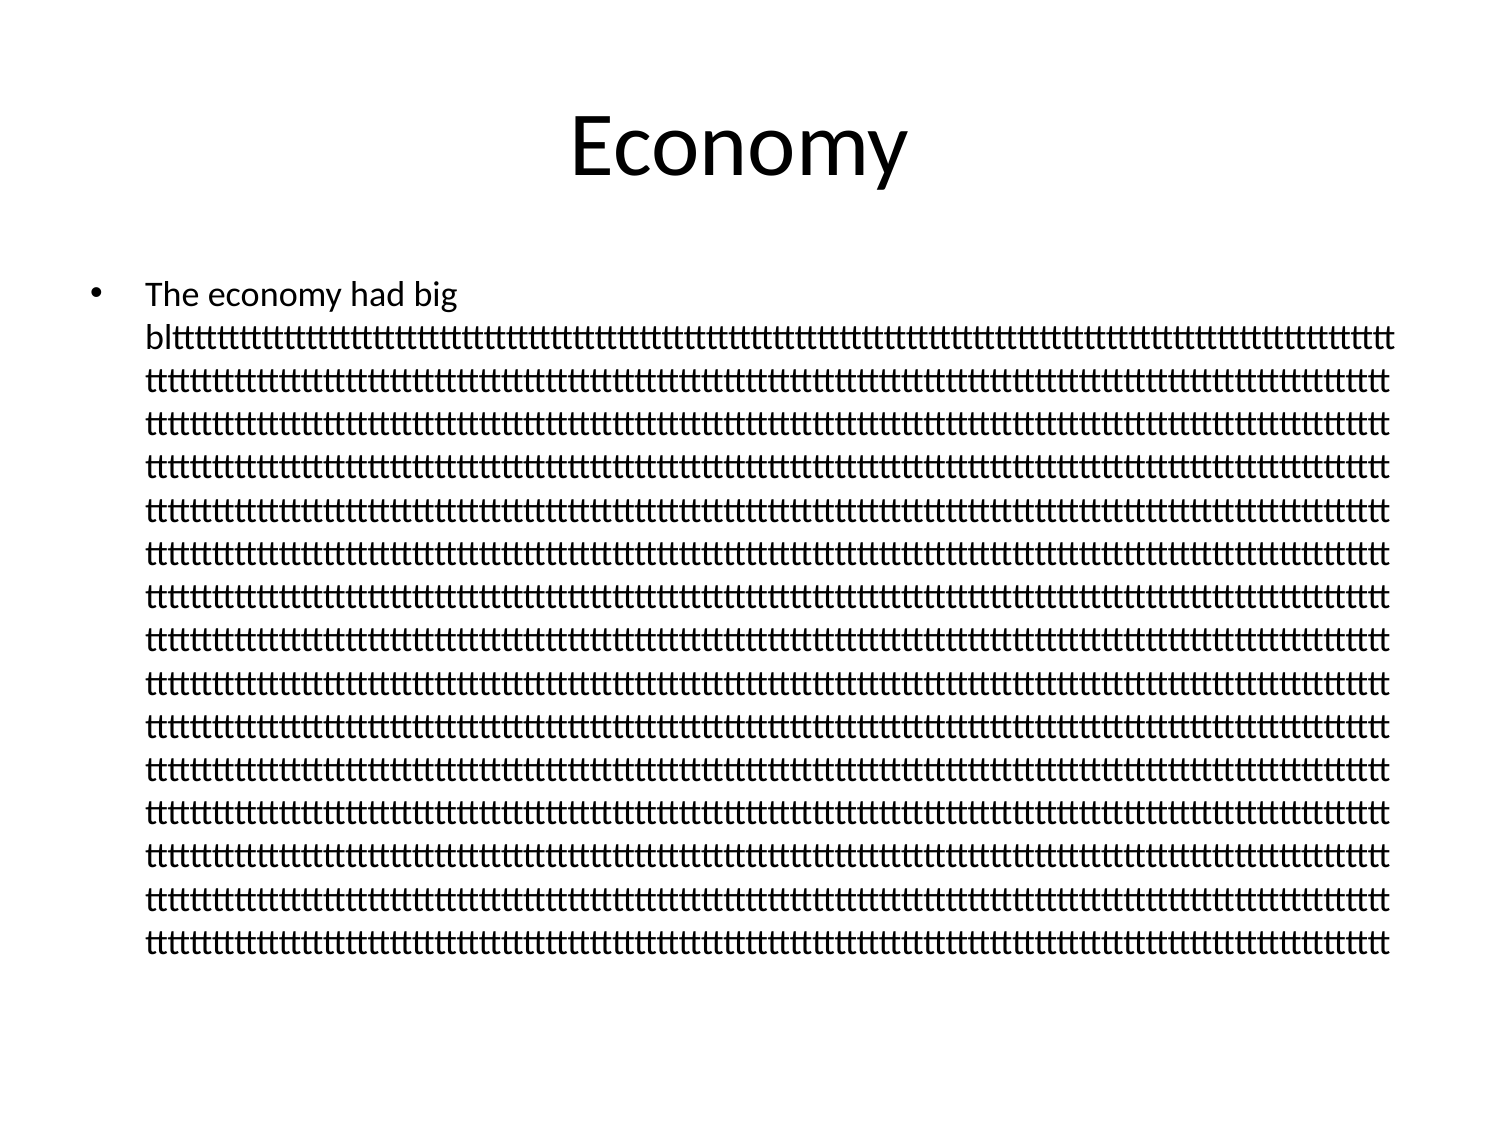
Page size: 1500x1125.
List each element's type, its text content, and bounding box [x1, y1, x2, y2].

list The economy had big bltttttttttttttttttttttttttttttttttttttttttttttttttttttttttttttttttttttttttttttttttttttttttttttttttttttttttttttttttttttttttttttttttttttttttttttttttttttttttttttttttttttttttttttttttttttttttttttttttttttttttttttttttttttttttttttttttttttttttttttttttttttttttttttttttttttttttttttttttttttttttttttttttttttttttttttttttttttttttttttttttttttttttttttttttttttttttttttttttttttttttttttttttttttttttttttttttttttttttttttttttttttttttttttttttttttttttttttttttttttttttttttttttttttttttttttttttttttttttttttttttttttttttttttttttttttttttttttttttttttttttttttttttttttttttttttttttttttttttttttttttttttttttttttttttttttttttttttttttttttttttttttttttttttttttttttttttttttttttttttttttttttttttttttttttttttttttttttttttttttttttttttttttttttttttttttttttttttttttttttttttttttttttttttttttttttttttttttttttttttttttttttttttttttttttttttttttttttttttttttttttttttttttttttttttttttttttttttttttttttttttttttttttttttttttttttttttttttttttttttttttttttttttttttttttttttttttttttttttttttttttttttttttttttttttttttttttttttttttttttttttttttttttttttttttttttttttttttttttttttttttttttttttttttttttttttttttttttttttttttttttttttttttttttttttttttttttttttttttttttttttttttttttttttttttttttttttttttttttttttttttttttttttttttttttttttttttttttttttttttttttttttttttttttttttttttttttttttttttttttttttttttttttttttttttttttttttttttttttttttttttttttttttttttttttttttttttttttttttttttttttttttttttttttttttttttttttttttttttttttttttttttttttttttttttttttttttttttttttttttttttttttttttttttttttttttttttttttttttttttttttttttttttttttttttttttttttttttttttttttttttttttttttttttttttttttttttttttttttttttttttttttttttttttttttttttttttttttttttttttttttttttttttttttttttttttttttttttttttttttttttttttttttttttttttttttttttttttttttttttttttttttttttttttttttttttttttttttttttttttttttttttttttttttttttttttttttttttttttttttt [75, 262, 1425, 1005]
title Economy [75, 45, 1425, 233]
